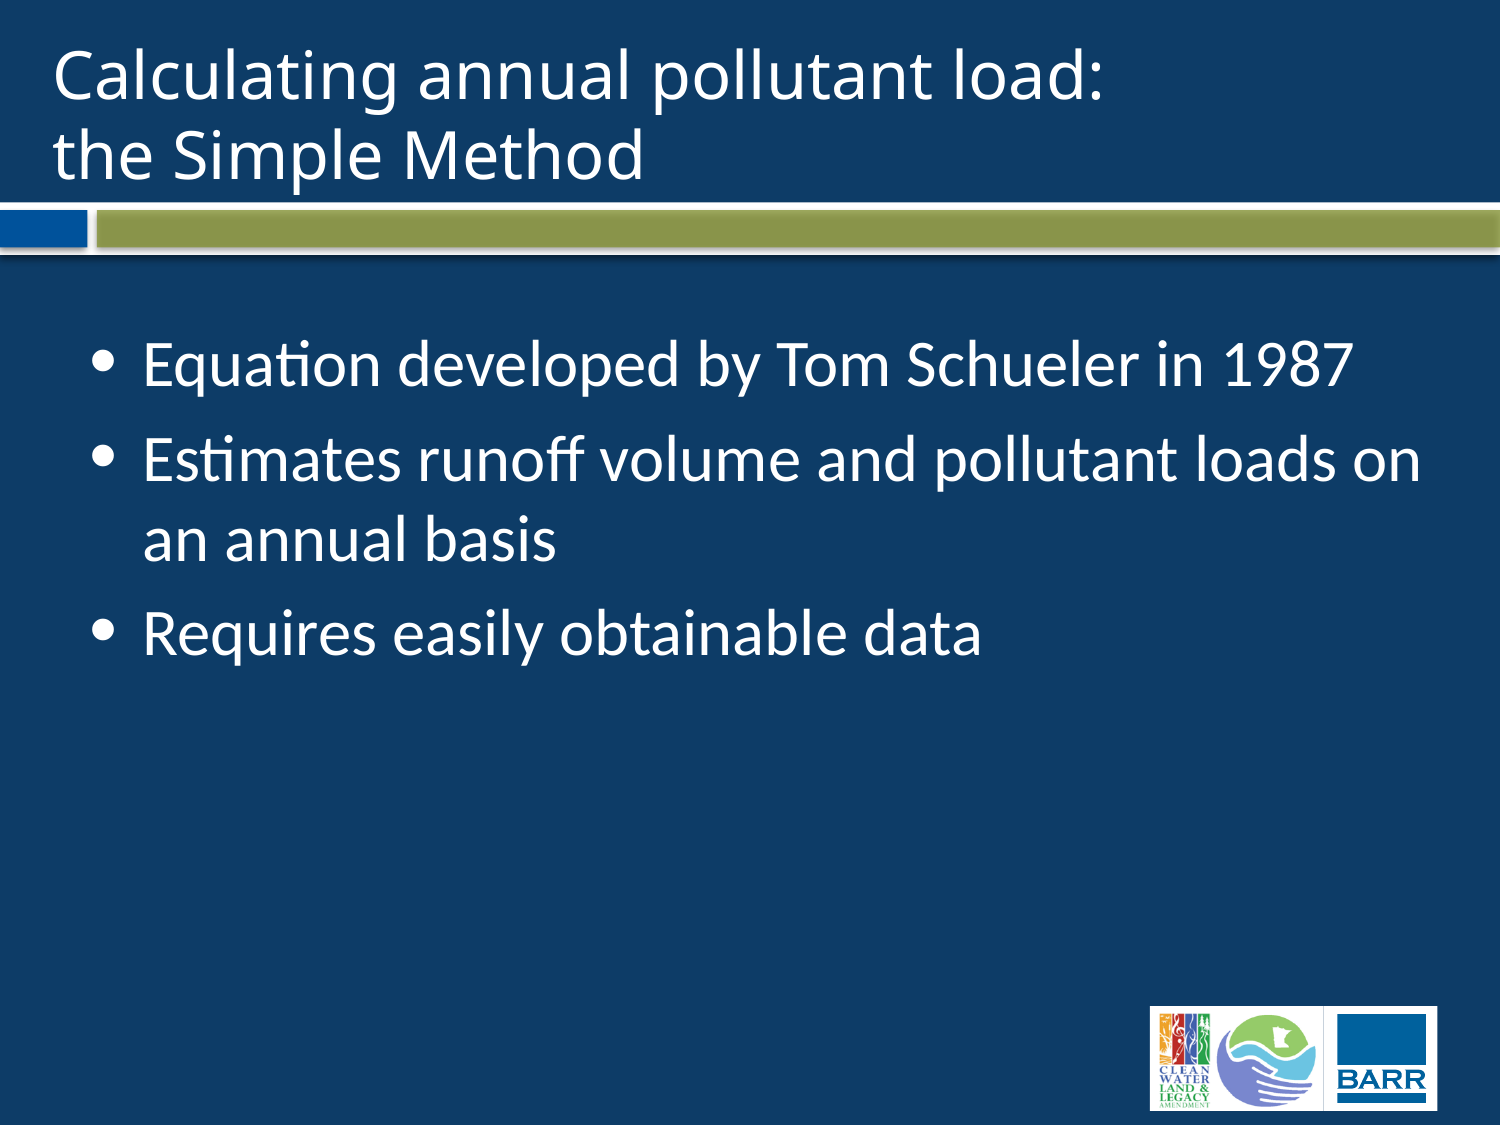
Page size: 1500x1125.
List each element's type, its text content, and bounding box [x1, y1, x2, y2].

list Equation developed by Tom Schueler in 1987 Estimates runoff volume and pollutant loads on an annual basis Requires easily obtainable data [75, 312, 1463, 1055]
picture [1149, 1055, 1323, 1111]
title Calculating annual pollutant load: the Simple Method [37, 0, 1463, 225]
